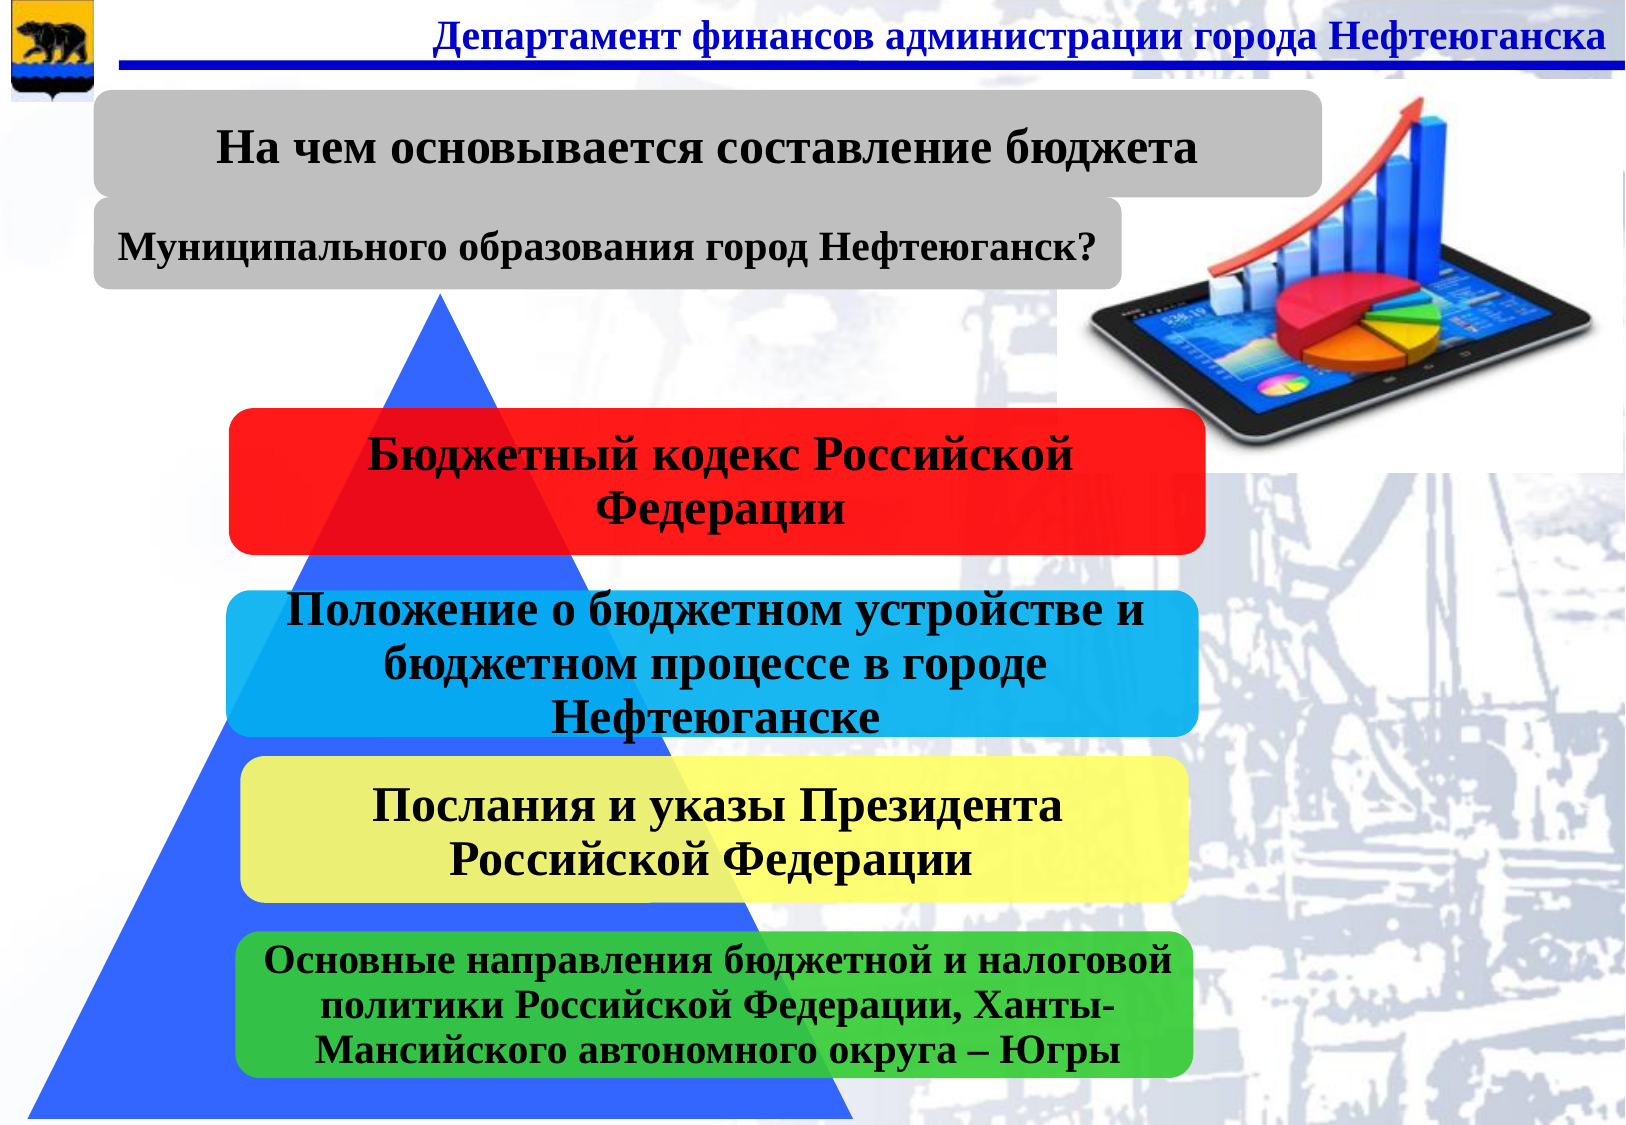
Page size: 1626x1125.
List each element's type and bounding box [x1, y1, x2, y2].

text_box [2, 293, 1222, 1120]
text_box [1057, 78, 1623, 473]
picture [0, 0, 1625, 1125]
